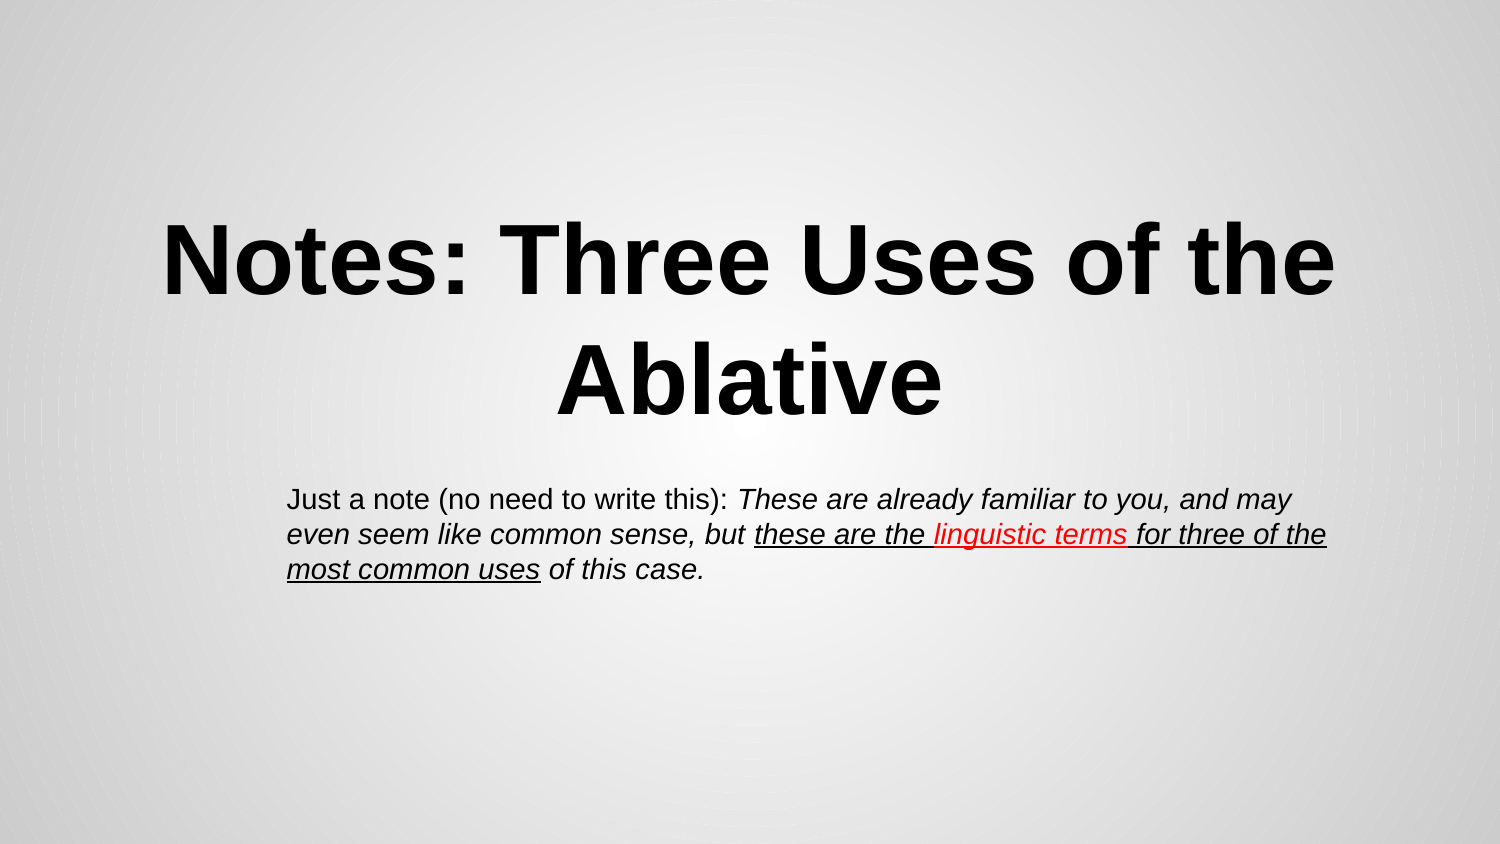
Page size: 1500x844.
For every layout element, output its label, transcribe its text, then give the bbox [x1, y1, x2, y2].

text_box Just a note (no need to write this): These are already familiar to you, and may even seem like common sense, but these are the linguistic terms for three of the most common uses of this case. [271, 465, 1343, 717]
title Notes: Three Uses of the Ablative [112, 259, 1388, 450]
